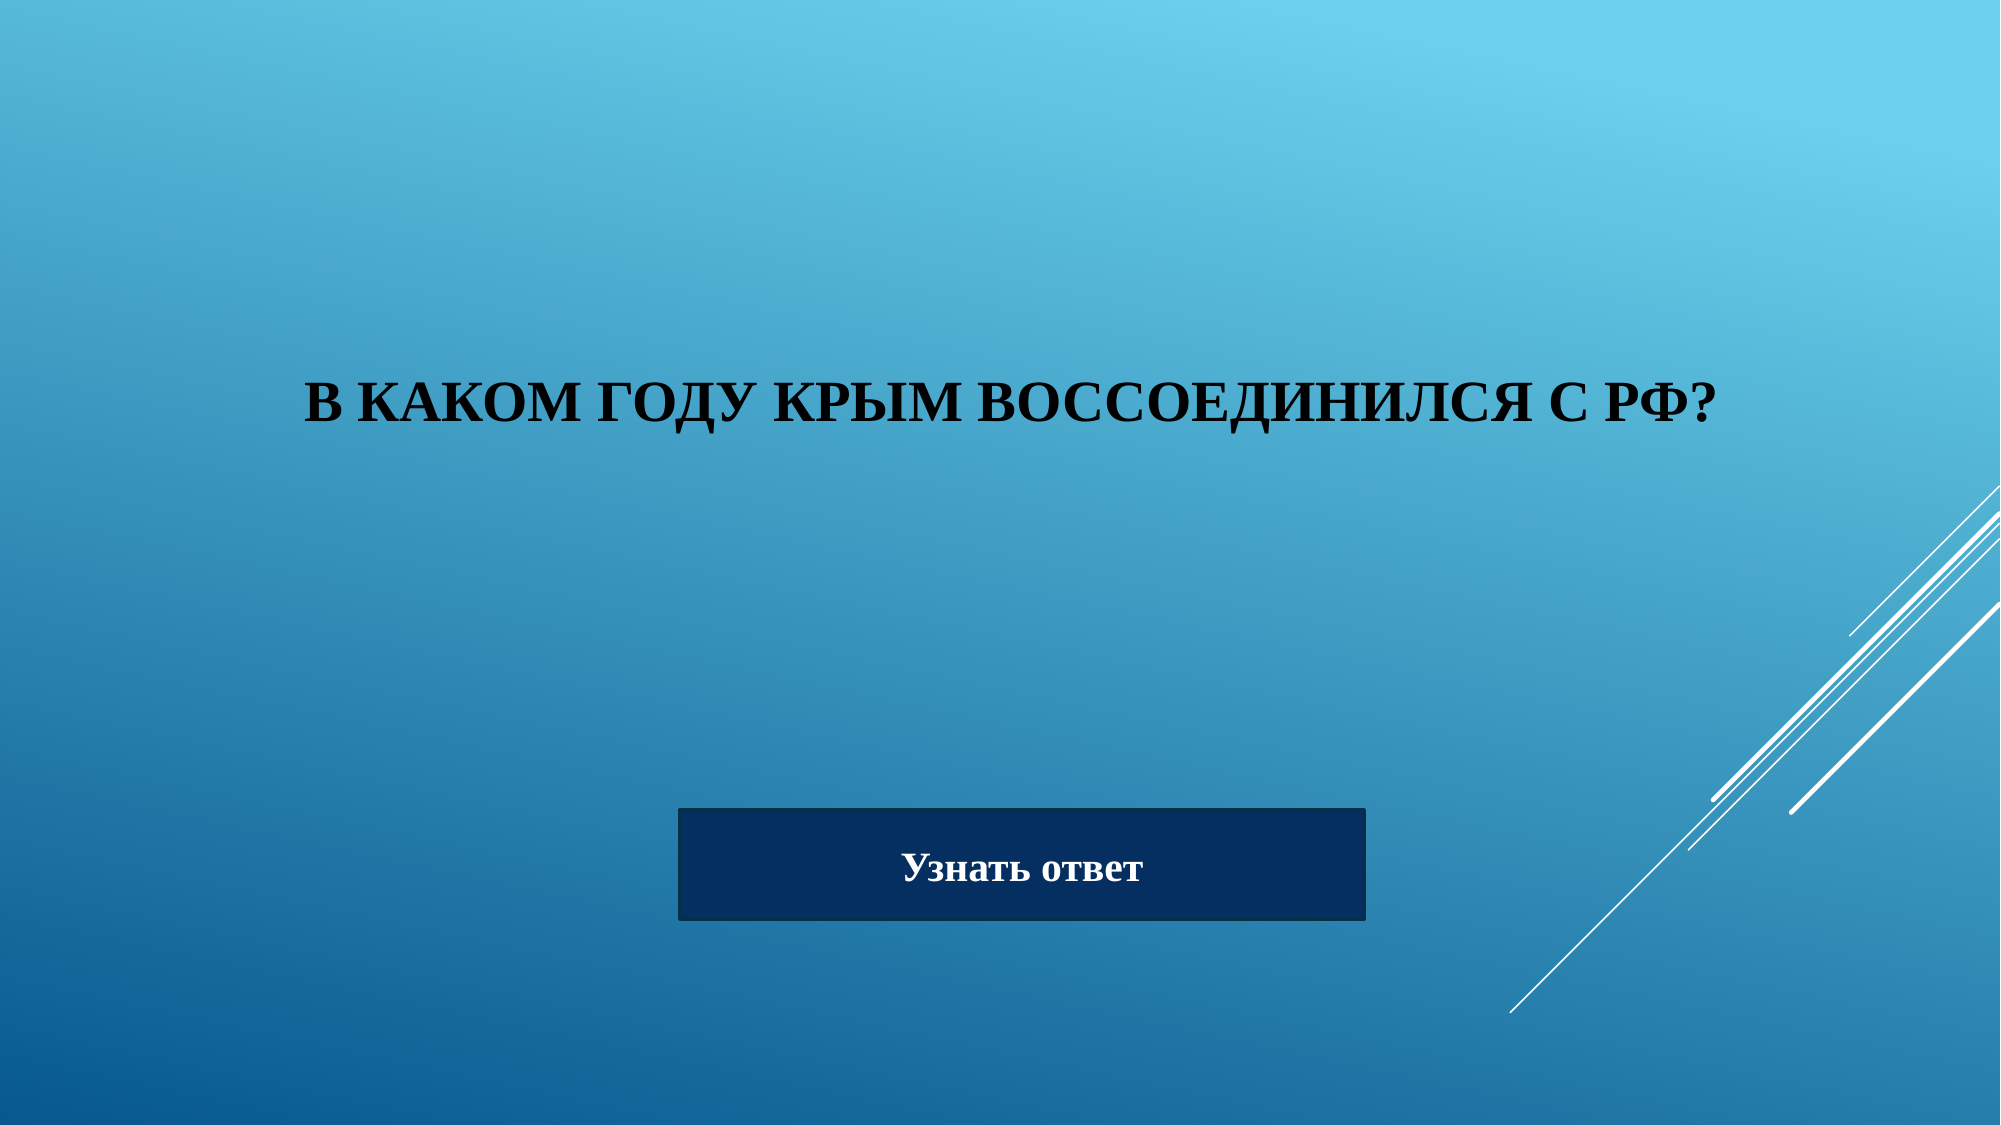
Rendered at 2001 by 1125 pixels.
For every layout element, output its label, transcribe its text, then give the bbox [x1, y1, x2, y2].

title В каком году Крым воссоединился с РФ? [156, 141, 1882, 701]
